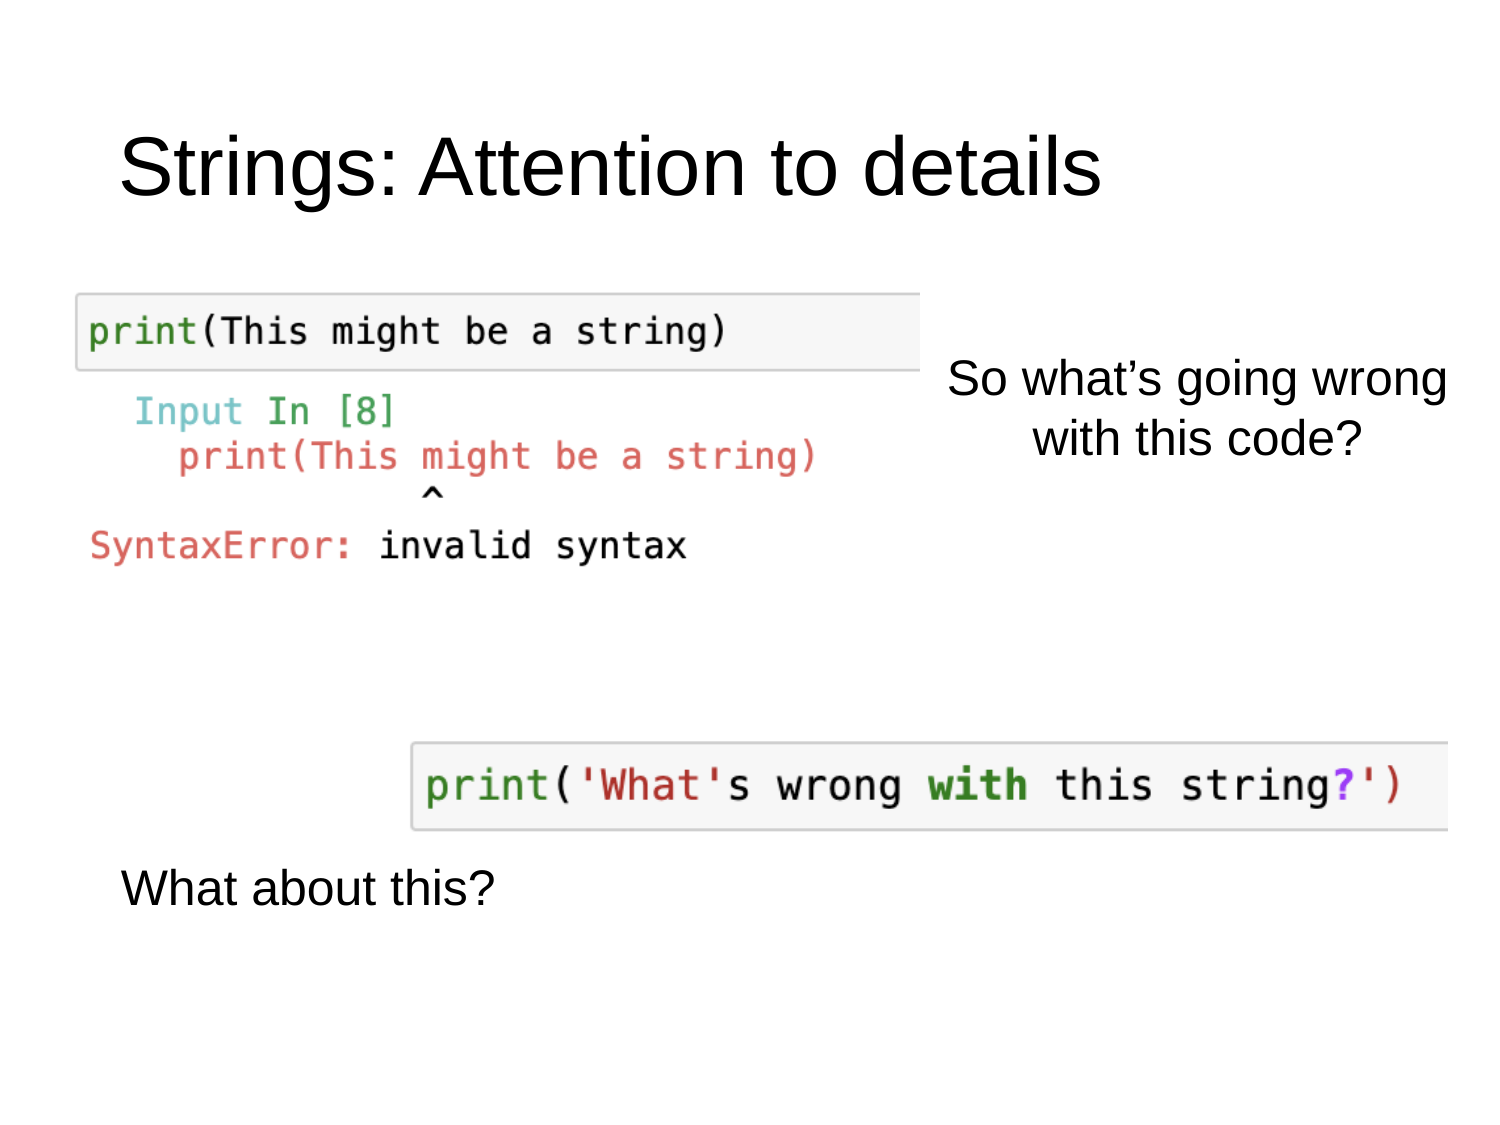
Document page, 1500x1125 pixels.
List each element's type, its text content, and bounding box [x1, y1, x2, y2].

picture [66, 277, 920, 611]
title Strings: Attention to details [103, 59, 1397, 278]
picture [391, 734, 1448, 848]
text_box What about this? [30, 847, 587, 923]
text_box So what’s going wrong with this code? [920, 338, 1476, 474]
